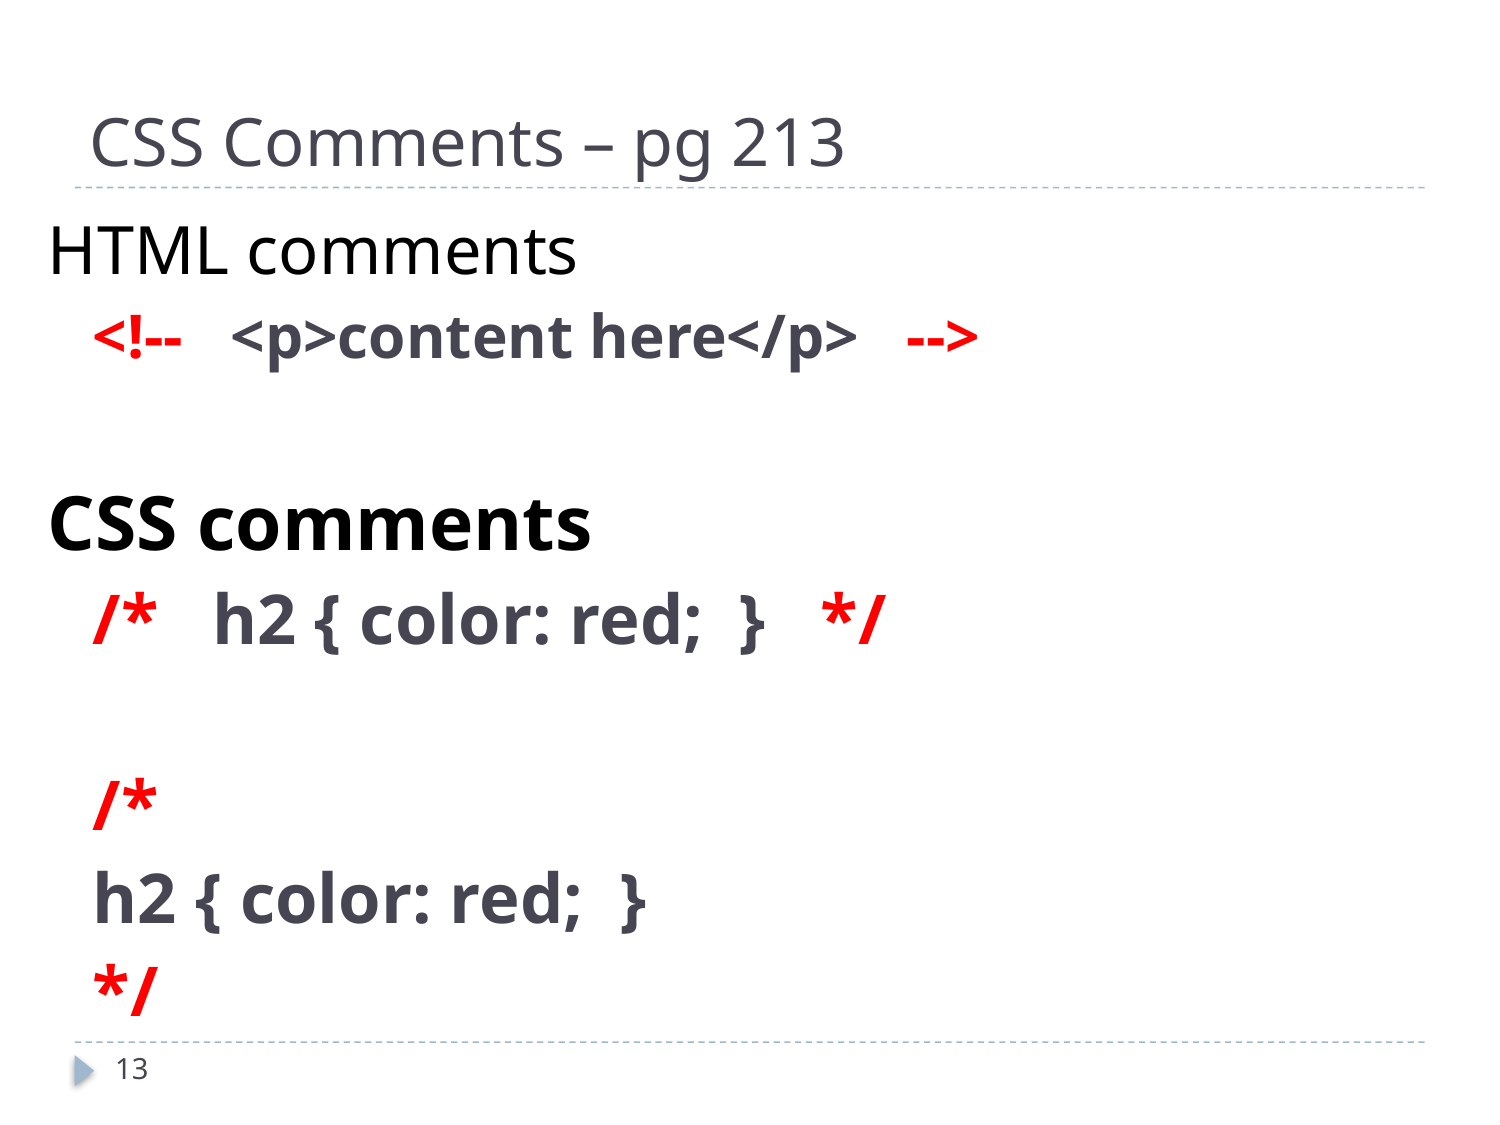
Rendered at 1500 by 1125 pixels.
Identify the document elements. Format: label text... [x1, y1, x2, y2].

slide_number 13 [100, 1042, 426, 1103]
title CSS Comments – pg 213 [75, 24, 1425, 188]
list HTML comments <!-- <p>content here</p> --> CSS comments /* h2 { color: red; } */ /* h2 { color: red; } */ [32, 200, 1496, 1038]
